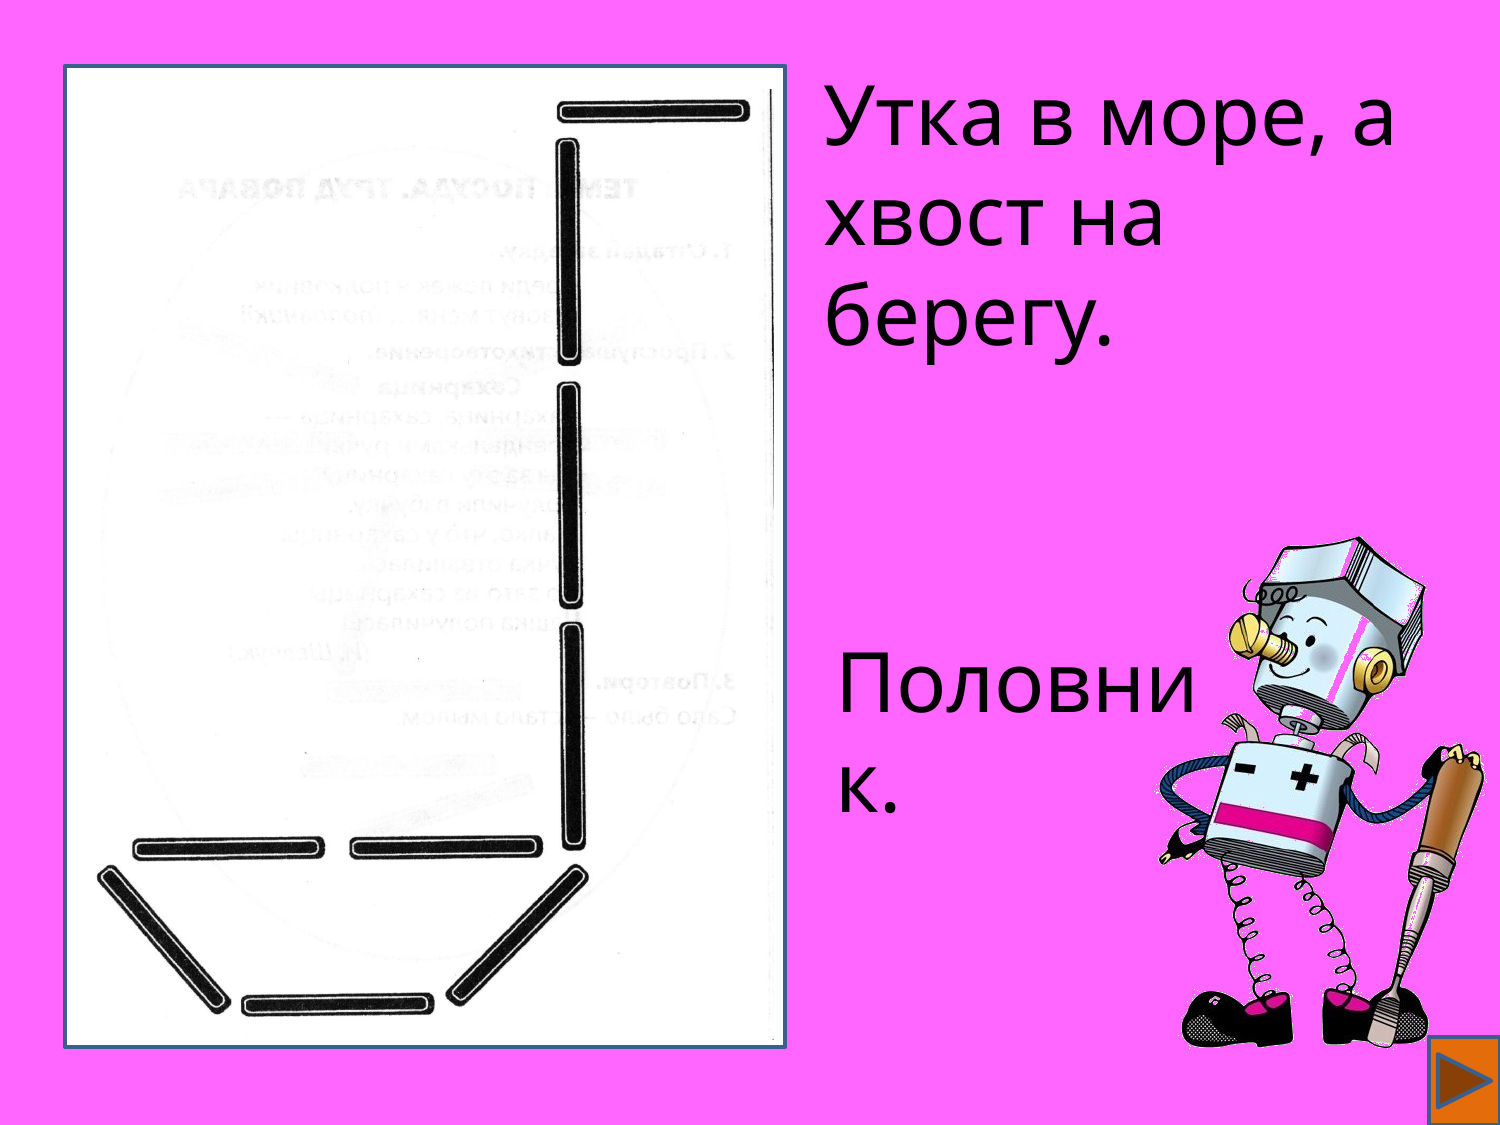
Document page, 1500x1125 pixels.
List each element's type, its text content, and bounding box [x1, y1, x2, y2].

text_box Утка в море, а хвост на берегу. [809, 54, 1436, 370]
picture [76, 89, 774, 1041]
text_box [1427, 1070, 1500, 1125]
picture [1121, 526, 1500, 1064]
text_box [63, 64, 787, 1049]
text_box Половник. [820, 621, 1116, 837]
